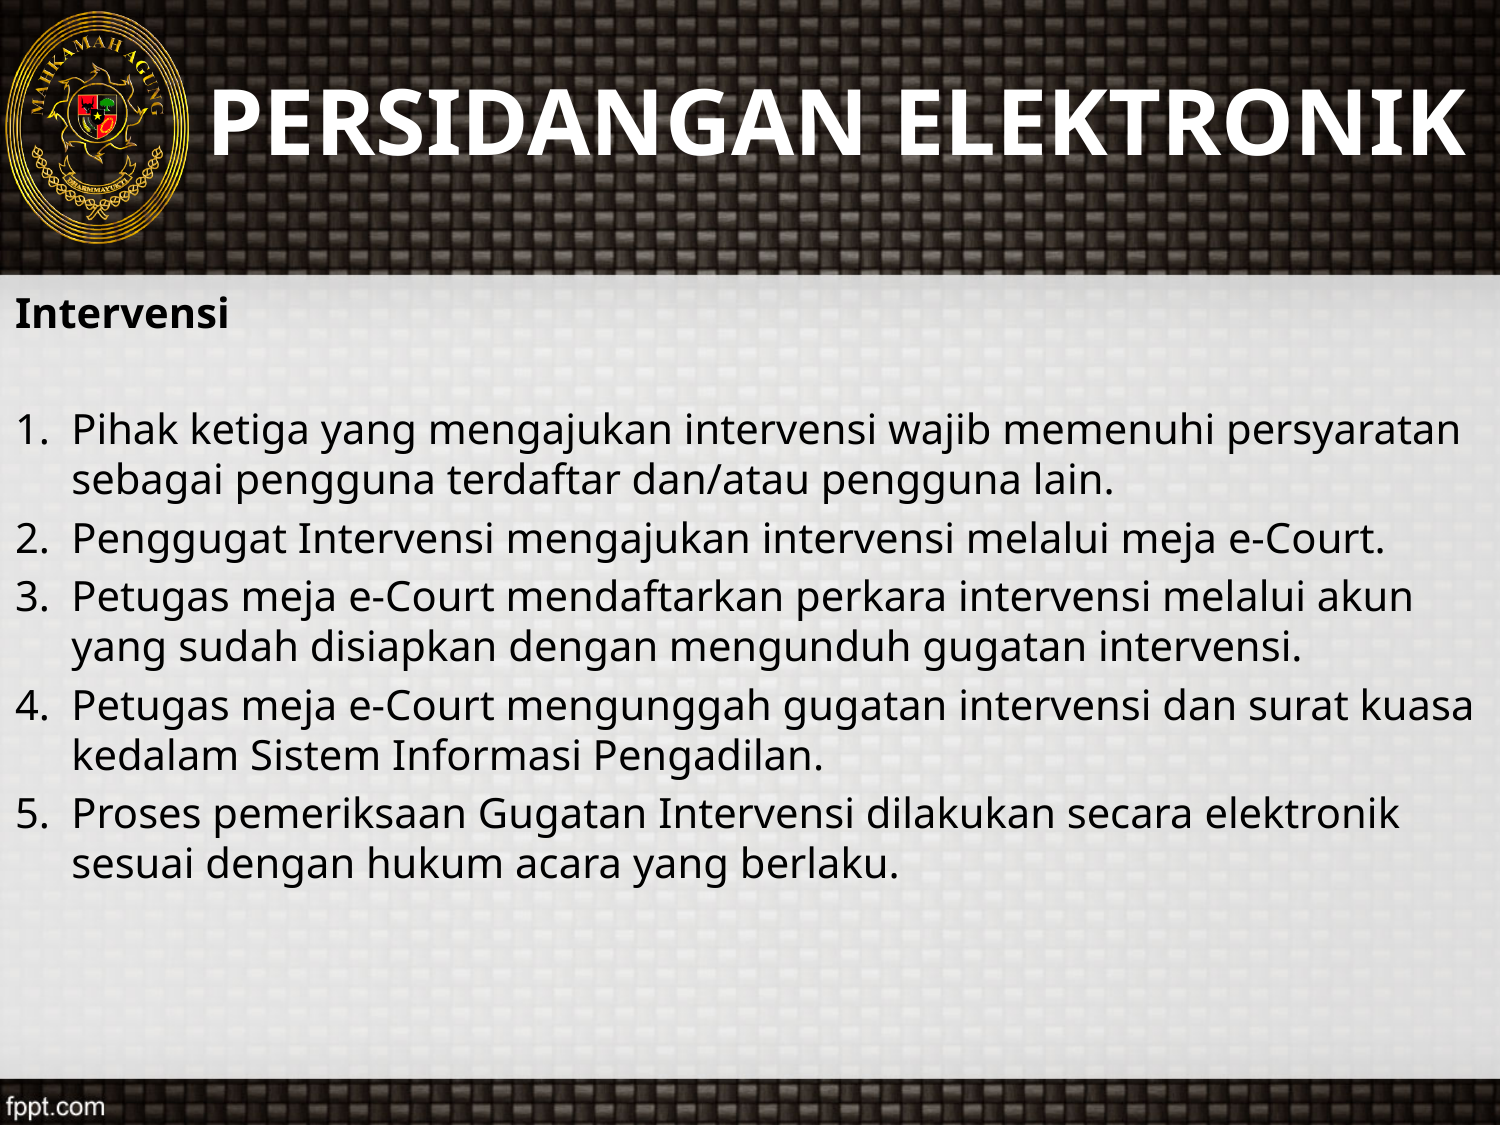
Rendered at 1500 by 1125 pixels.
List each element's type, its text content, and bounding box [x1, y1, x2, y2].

picture [0, 0, 1500, 278]
title PERSIDANGAN ELEKTRONIK [193, 54, 1483, 184]
picture [0, 1071, 1500, 1125]
list Intervensi Pihak ketiga yang mengajukan intervensi wajib memenuhi persyaratan sebagai pengguna terdaftar dan/atau pengguna lain. Penggugat Intervensi mengajukan intervensi melalui meja e-Court. Petugas meja e-Court mendaftarkan perkara intervensi melalui akun yang sudah disiapkan dengan mengunduh gugatan intervensi. Petugas meja e-Court mengunggah gugatan intervensi dan surat kuasa kedalam Sistem Informasi Pengadilan. Proses pemeriksaan Gugatan Intervensi dilakukan secara elektronik sesuai dengan hukum acara yang berlaku. [0, 278, 1500, 1071]
